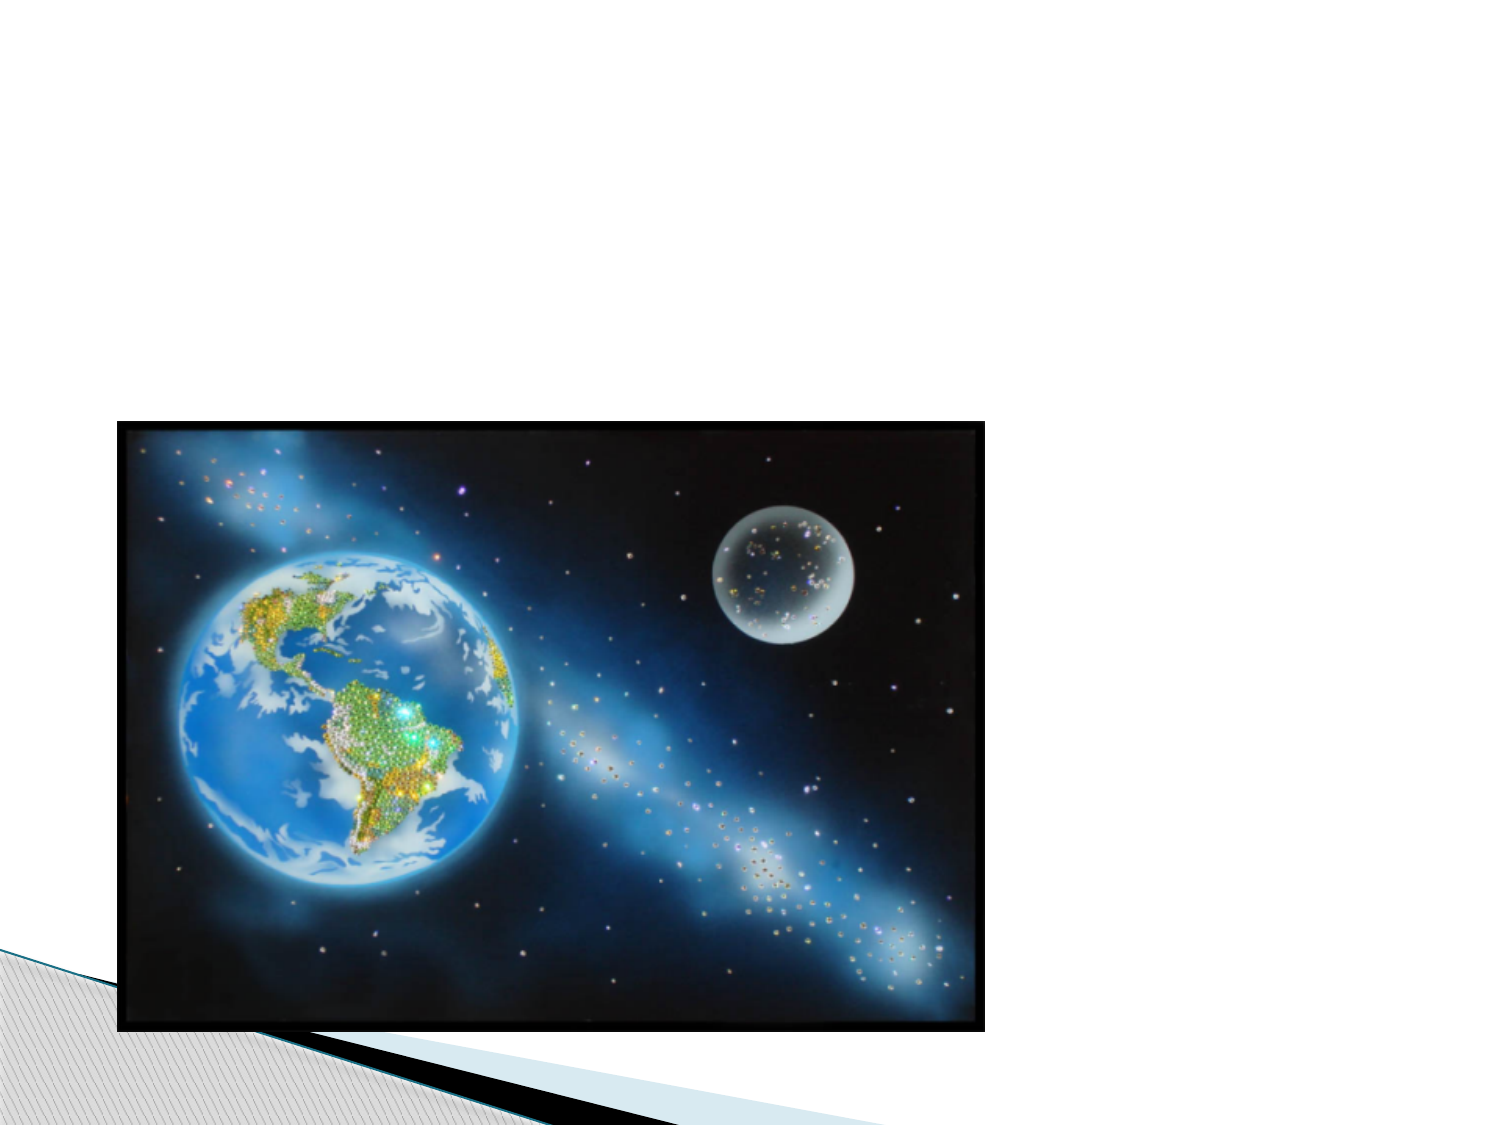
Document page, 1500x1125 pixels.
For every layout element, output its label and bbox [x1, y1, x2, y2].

list [116, 421, 985, 1032]
